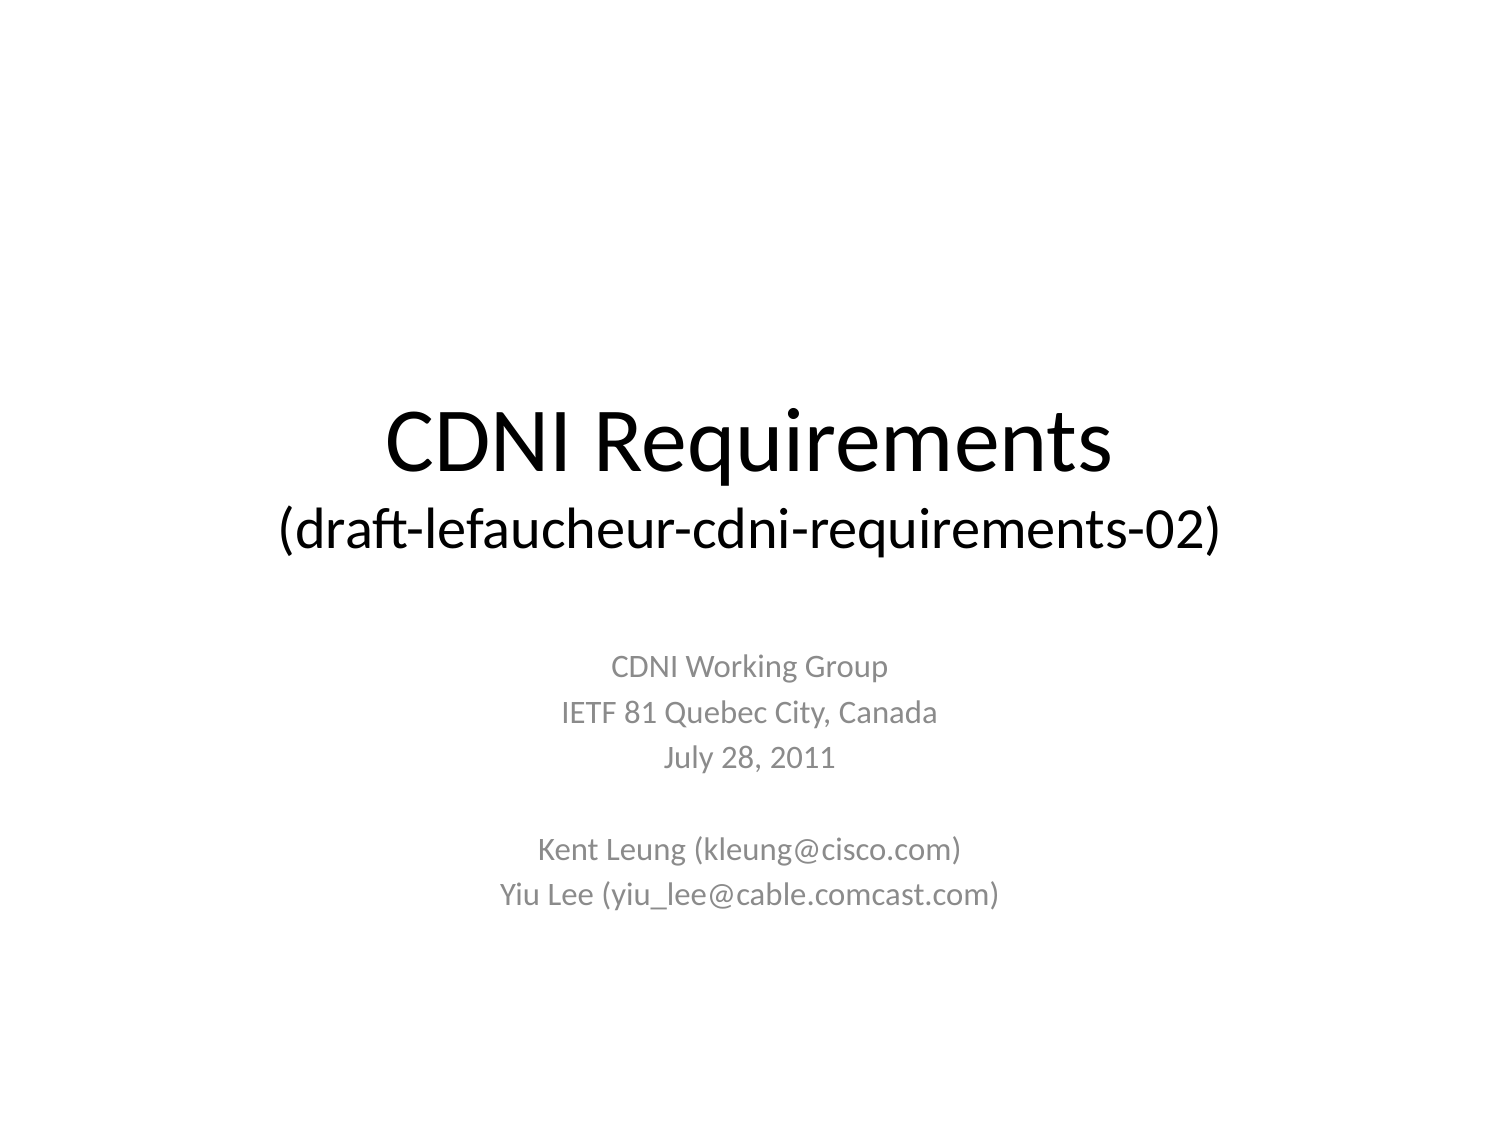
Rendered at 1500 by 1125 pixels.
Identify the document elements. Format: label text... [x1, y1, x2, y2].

title CDNI Requirements (draft-lefaucheur-cdni-requirements-02) [112, 349, 1388, 591]
subtitle CDNI Working Group IETF 81 Quebec City, Canada July 28, 2011 Kent Leung (kleung@cisco.com) Yiu Lee (yiu_lee@cable.comcast.com) [225, 637, 1275, 925]
